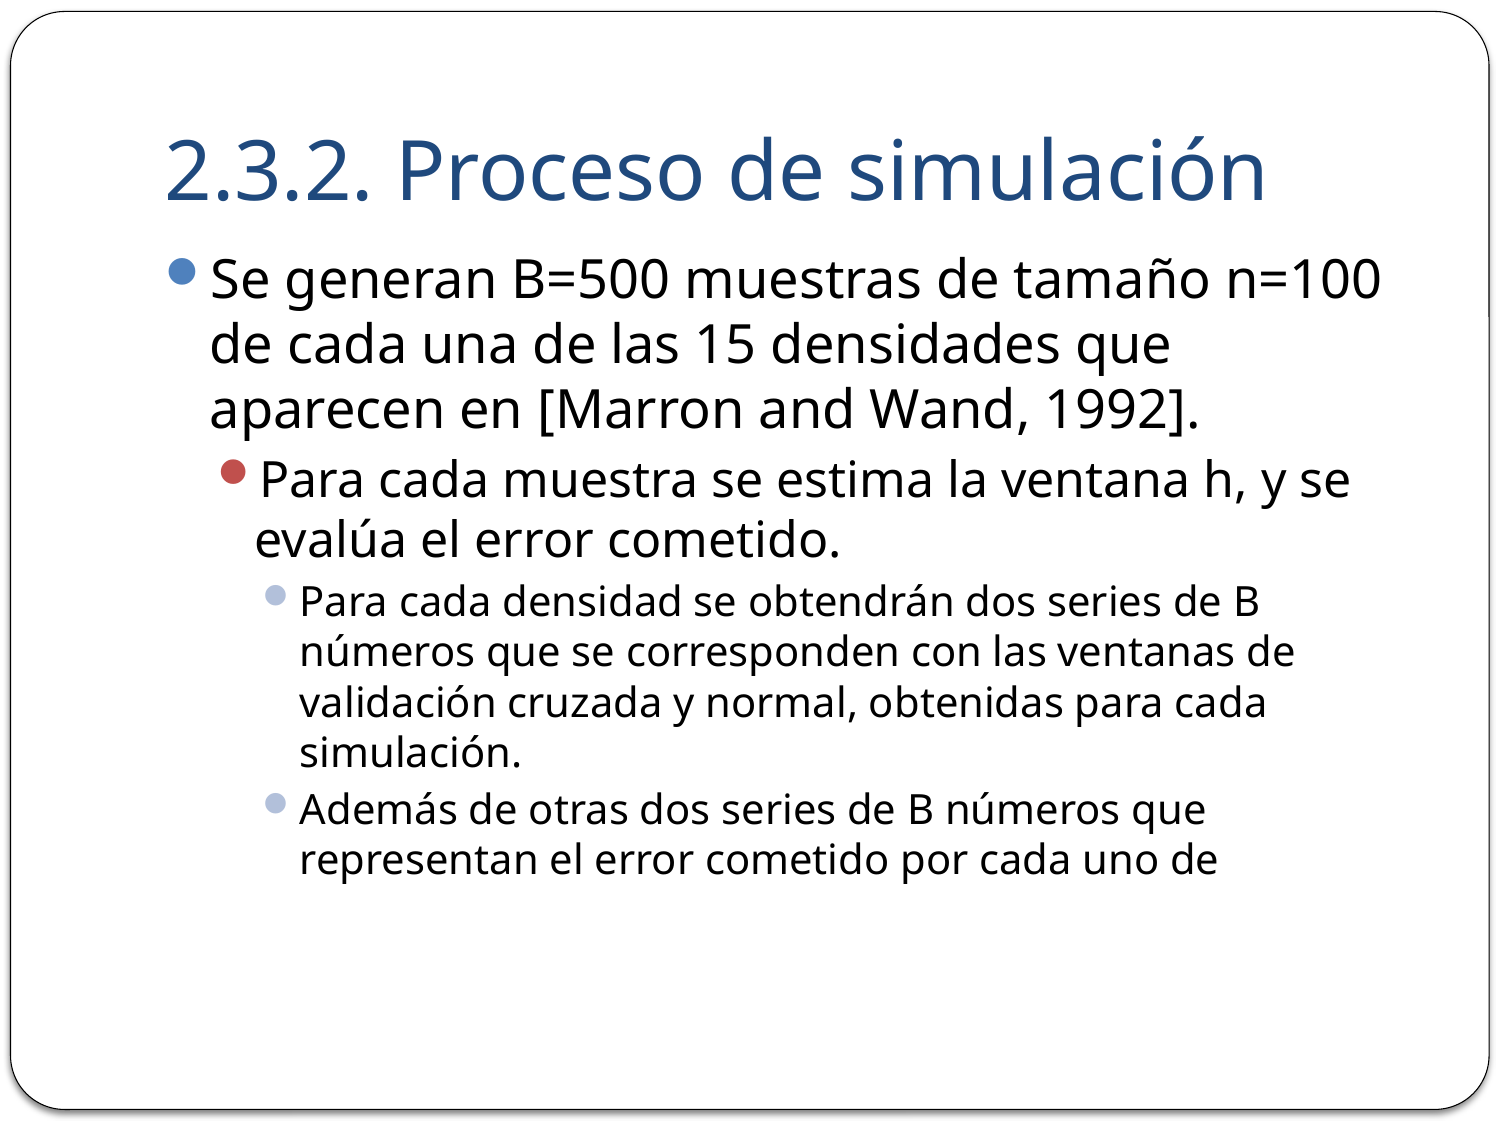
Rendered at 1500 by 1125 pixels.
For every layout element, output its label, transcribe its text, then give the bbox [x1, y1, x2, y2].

title 2.3.2. Proceso de simulación [150, 45, 1425, 233]
list Se generan B=500 muestras de tamaño n=100 de cada una de las 15 densidades que aparecen en [Marron and Wand, 1992]. Para cada muestra se estima la ventana h, y se evalúa el error cometido. Para cada densidad se obtendrán dos series de B números que se corresponden con las ventanas de validación cruzada y normal, obtenidas para cada simulación. Además de otras dos series de B números que representan el error cometido por cada uno de [150, 237, 1425, 988]
